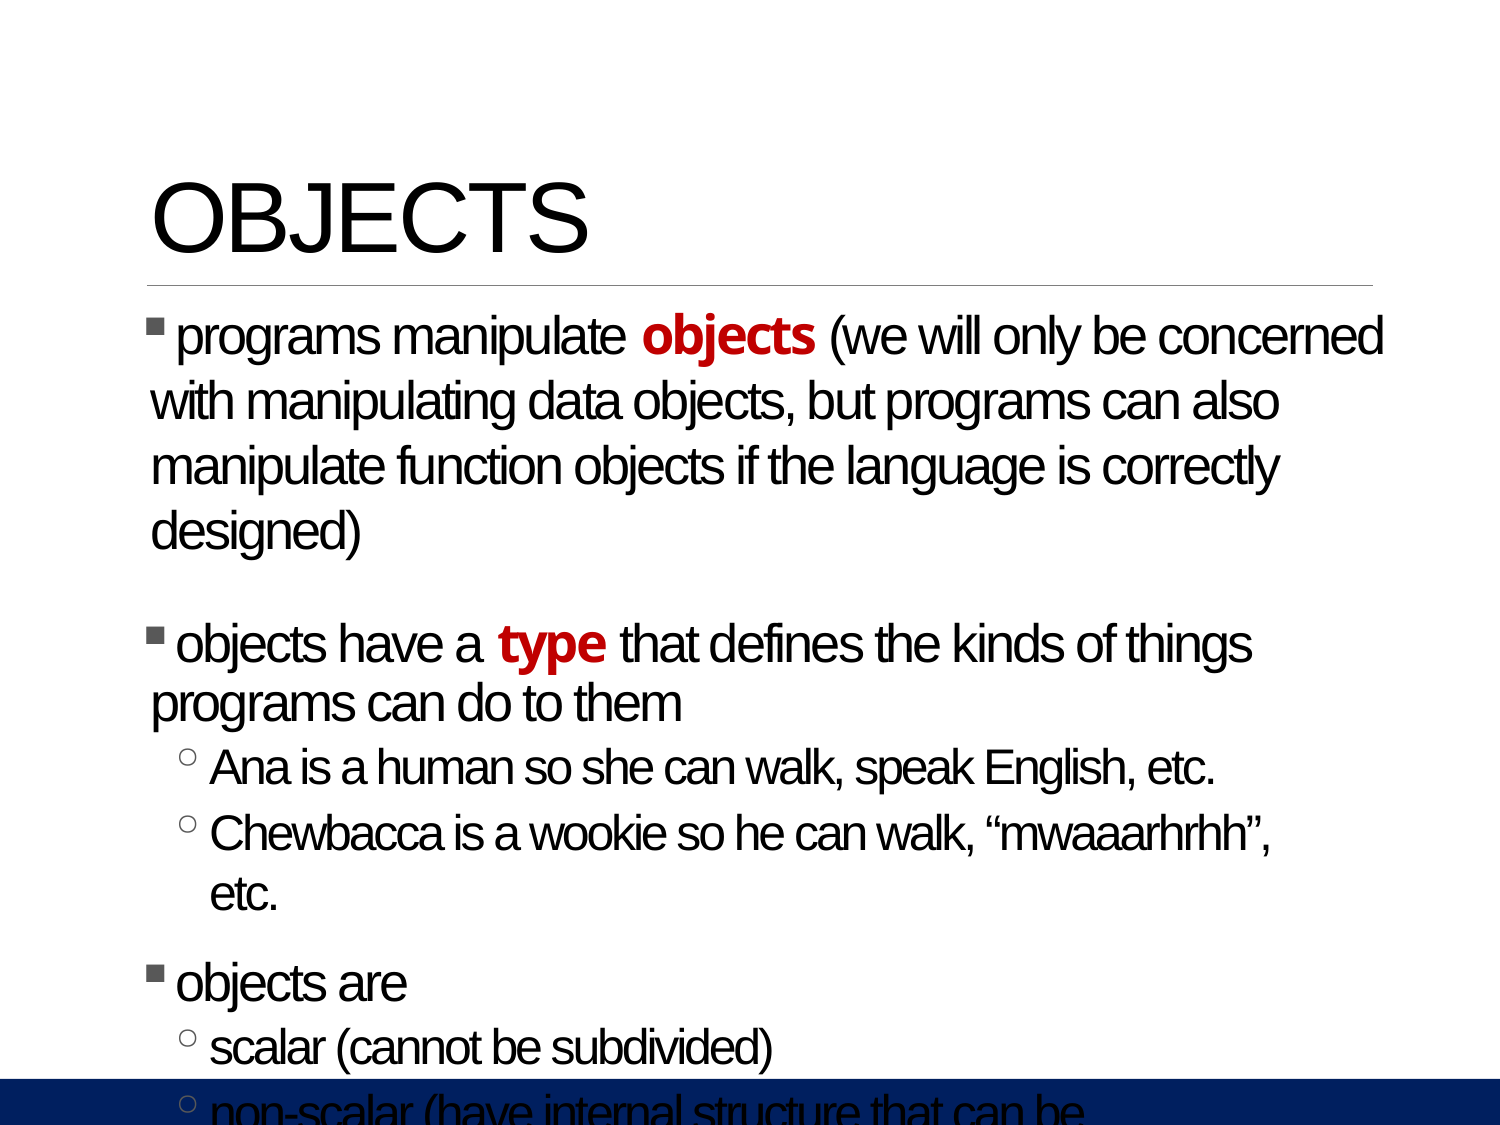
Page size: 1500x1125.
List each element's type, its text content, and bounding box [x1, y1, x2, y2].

text_box programs manipulate objects (we will only be concerned with manipulating data objects, but programs can also manipulate function objects if the language is correctly designed) objects have a type that defines the kinds of things programs can do to them Ana is a human so she can walk, speak English, etc. Chewbacca is a wookie so he can walk, “mwaaarhrhh”, etc. objects are scalar (cannot be subdivided) non-scalar (have internal structure that can be accessed) [132, 298, 1402, 1125]
title OBJECTS [147, 149, 625, 298]
